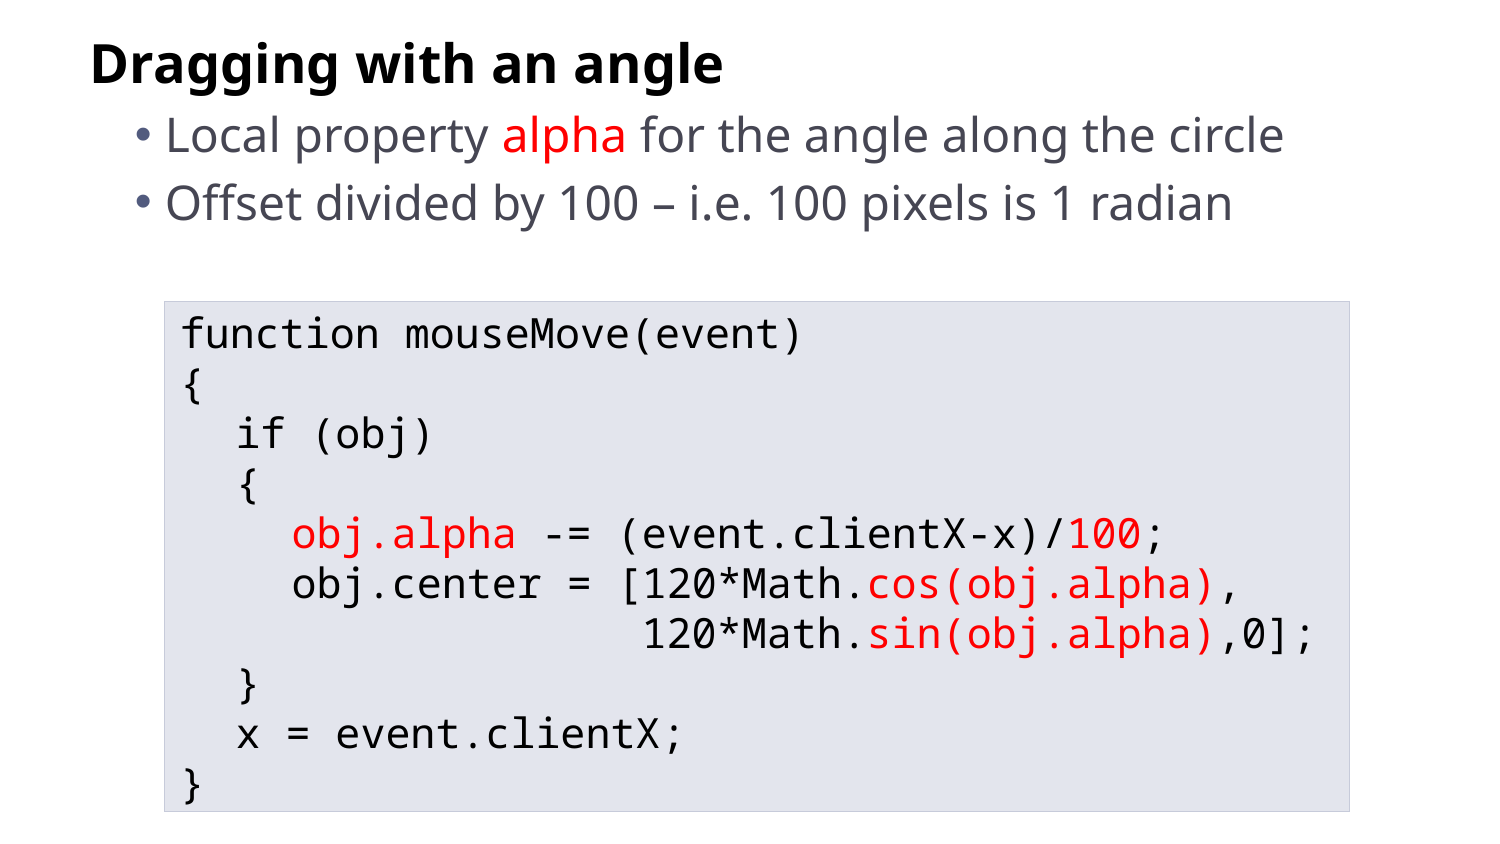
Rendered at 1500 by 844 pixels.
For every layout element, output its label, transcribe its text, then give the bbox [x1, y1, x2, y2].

list Dragging with an angle Local property alpha for the angle along the circle Offset divided by 100 – i.e. 100 pixels is 1 radian [75, 21, 1475, 835]
text_box function mouseMove(event) { if (obj) { obj.alpha -= (event.clientX-x)/100; obj.center = [120*Math.cos(obj.alpha), 120*Math.sin(obj.alpha),0]; } x = event.clientX; } [164, 301, 1350, 812]
